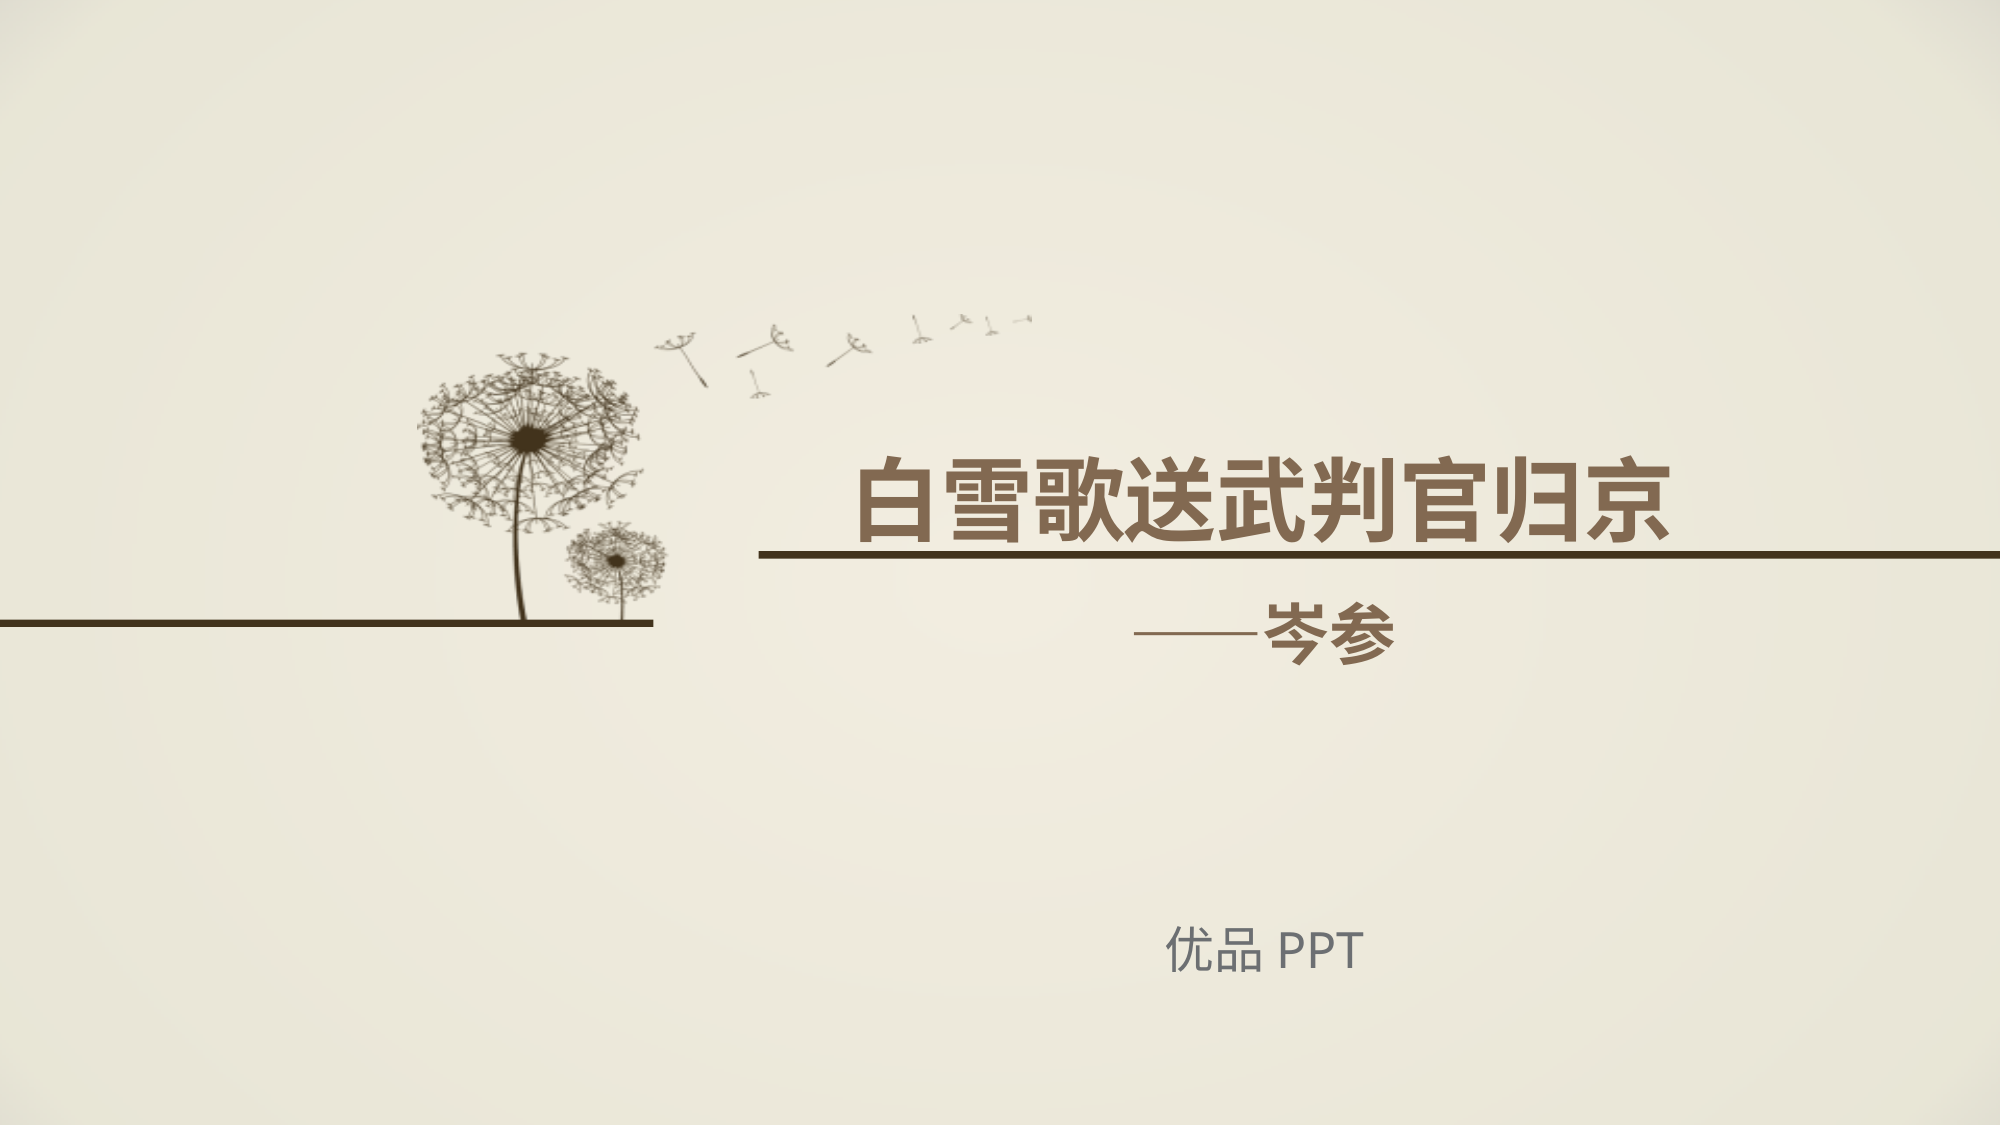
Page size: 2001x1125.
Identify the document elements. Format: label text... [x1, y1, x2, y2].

title 白雪歌送武判官归京 ——岑参 [799, 527, 1727, 681]
subtitle 优品PPT [822, 905, 1706, 1002]
picture [0, 0, 2000, 1125]
